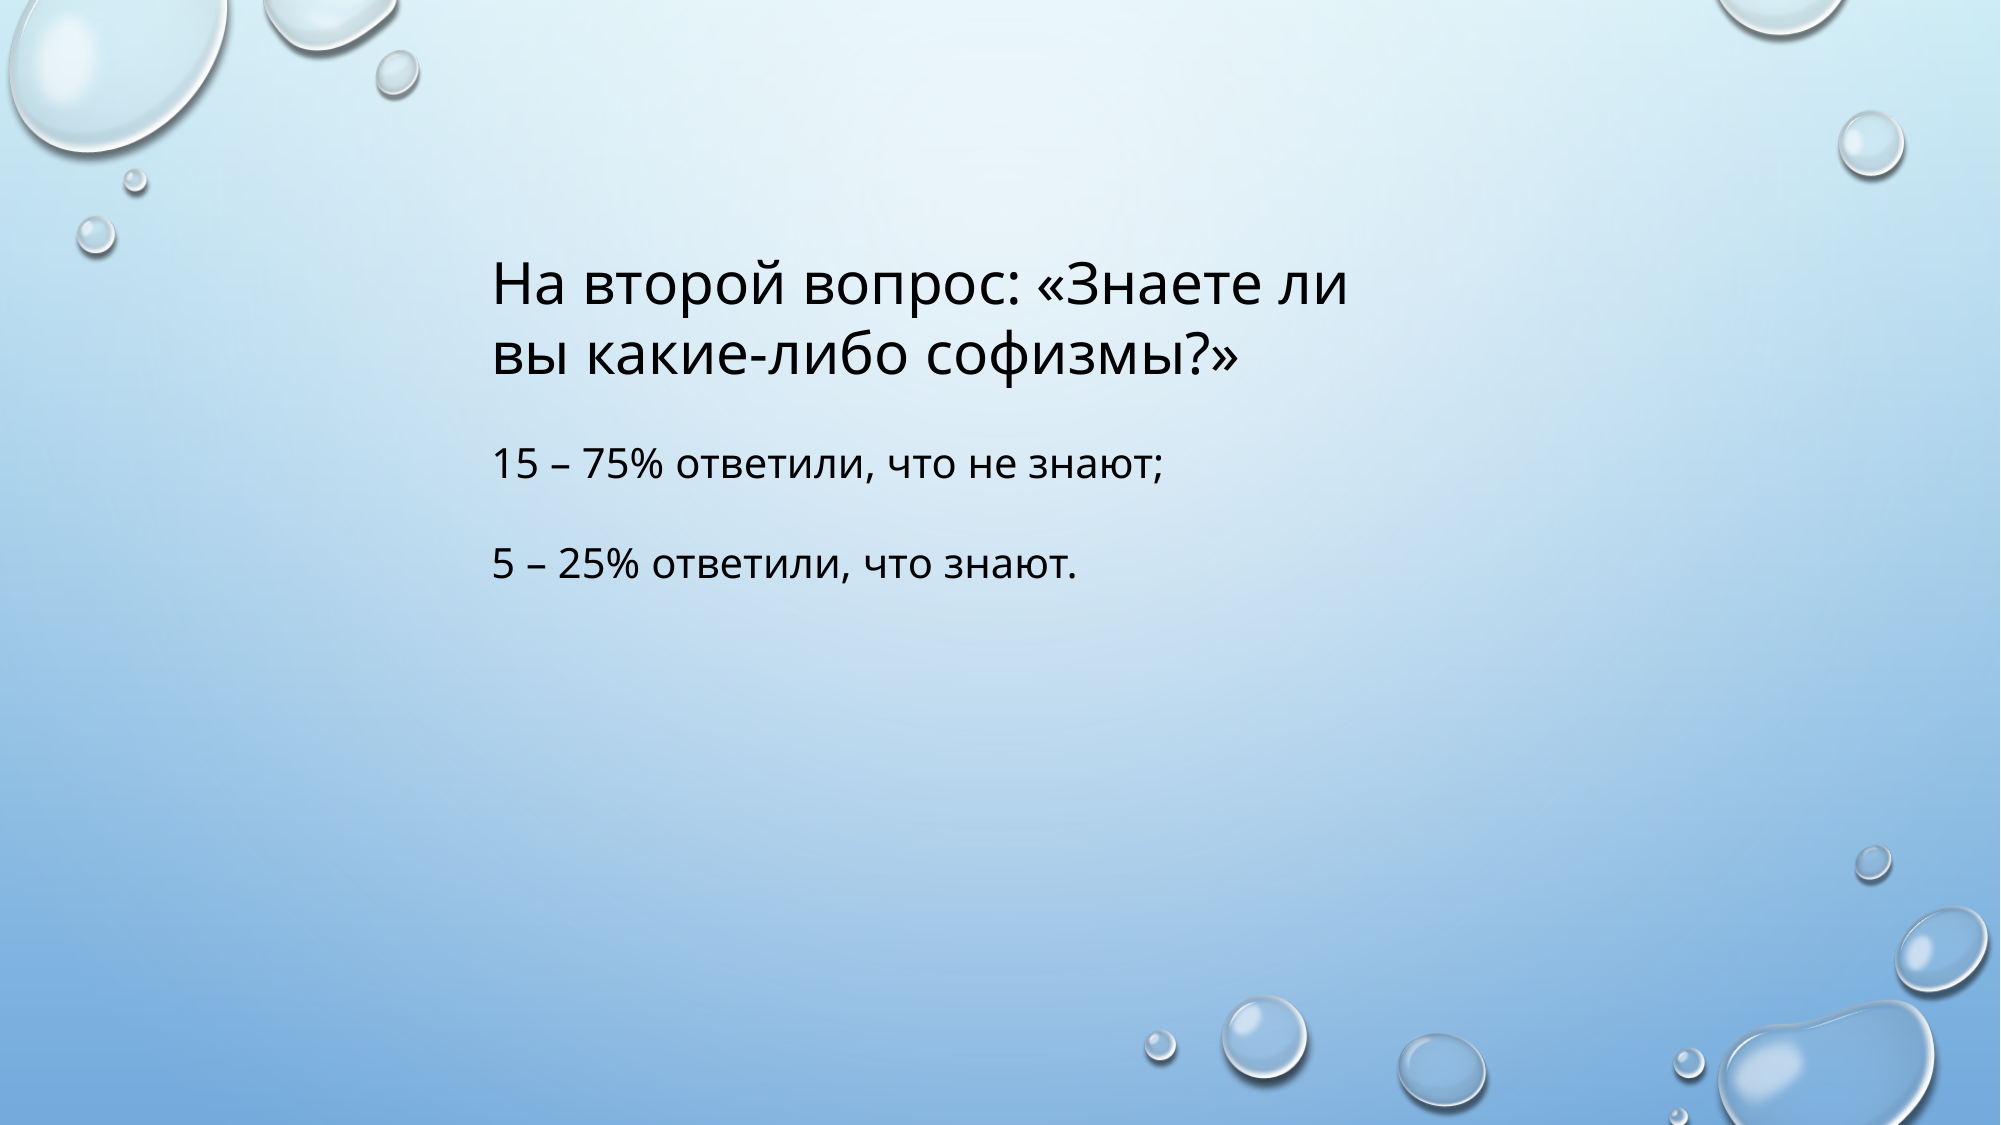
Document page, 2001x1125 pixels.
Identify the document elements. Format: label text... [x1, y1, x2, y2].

picture [0, 0, 2000, 1125]
text_box На второй вопрос: «Знаете ли вы какие-либо софизмы?» 15 – 75% ответили, что не знают; 5 – 25% ответили, что знают. [476, 238, 1452, 639]
